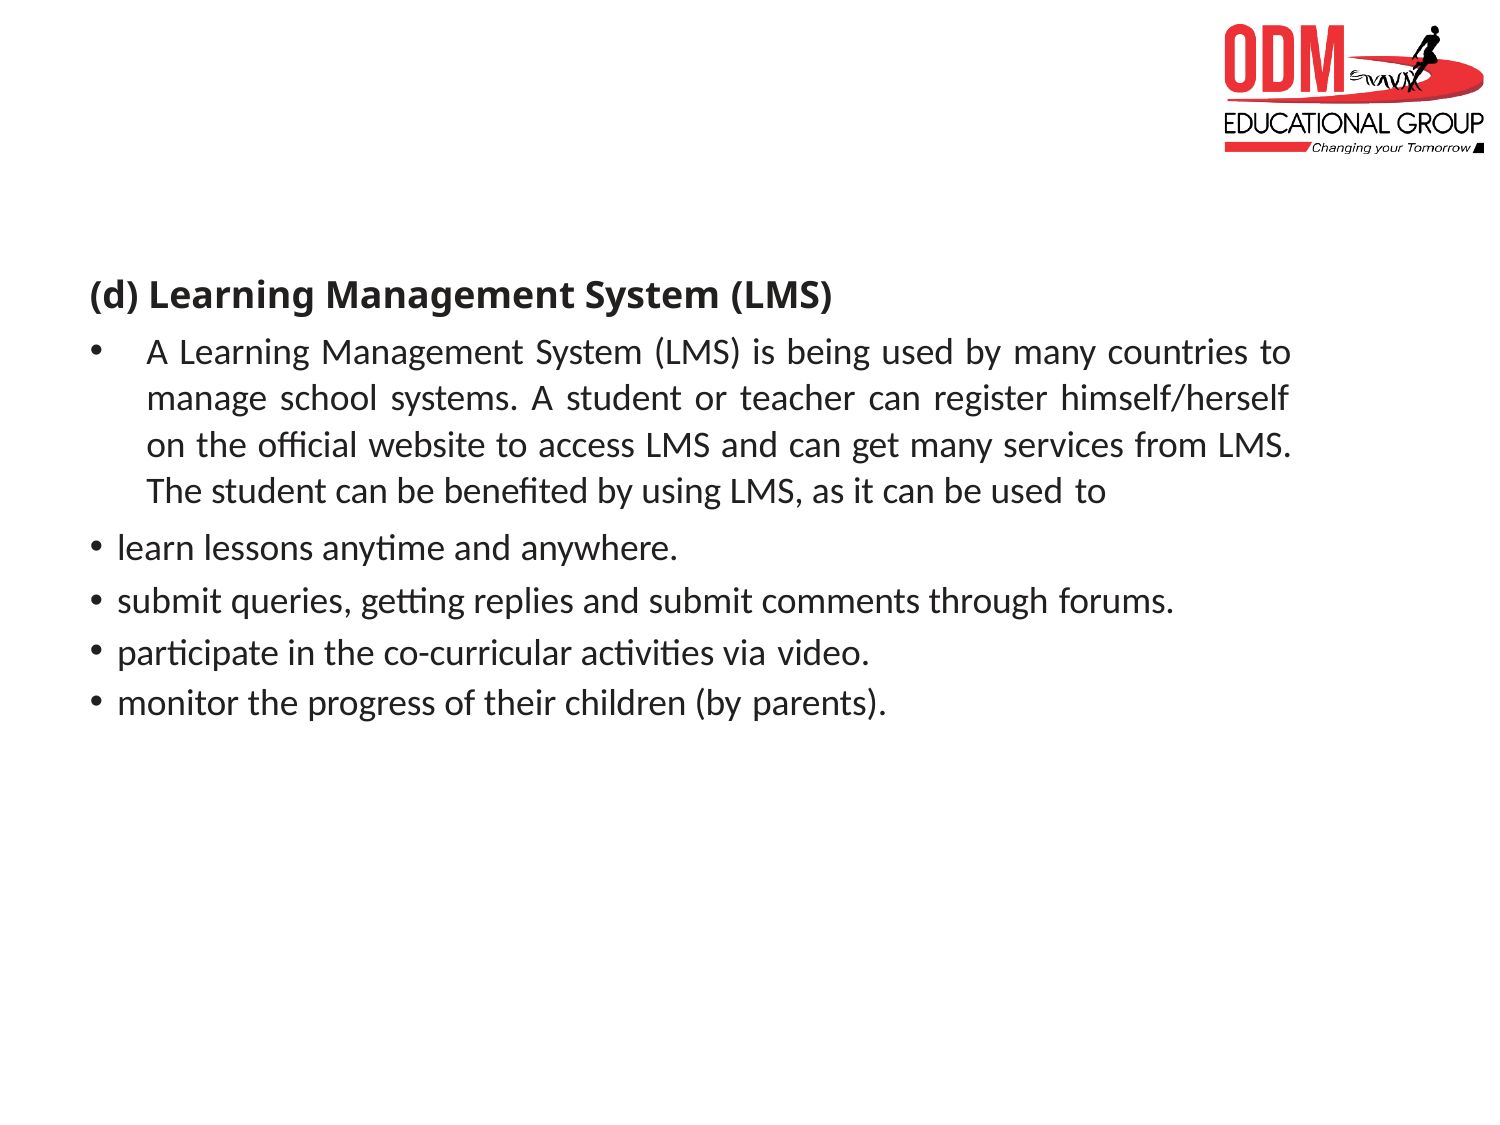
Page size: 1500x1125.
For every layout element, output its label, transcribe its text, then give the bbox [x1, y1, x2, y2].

text_box [1224, 24, 1484, 154]
text_box (d) Learning Management System (LMS) A Learning Management System (LMS) is being used by many countries to manage school systems. A student or teacher can register himself/herself on the official website to access LMS and can get many services from LMS. The student can be benefited by using LMS, as it can be used to learn lessons anytime and anywhere. submit queries, getting replies and submit comments through forums. participate in the co-curricular activities via video. monitor the progress of their children (by parents). [87, 258, 1303, 724]
